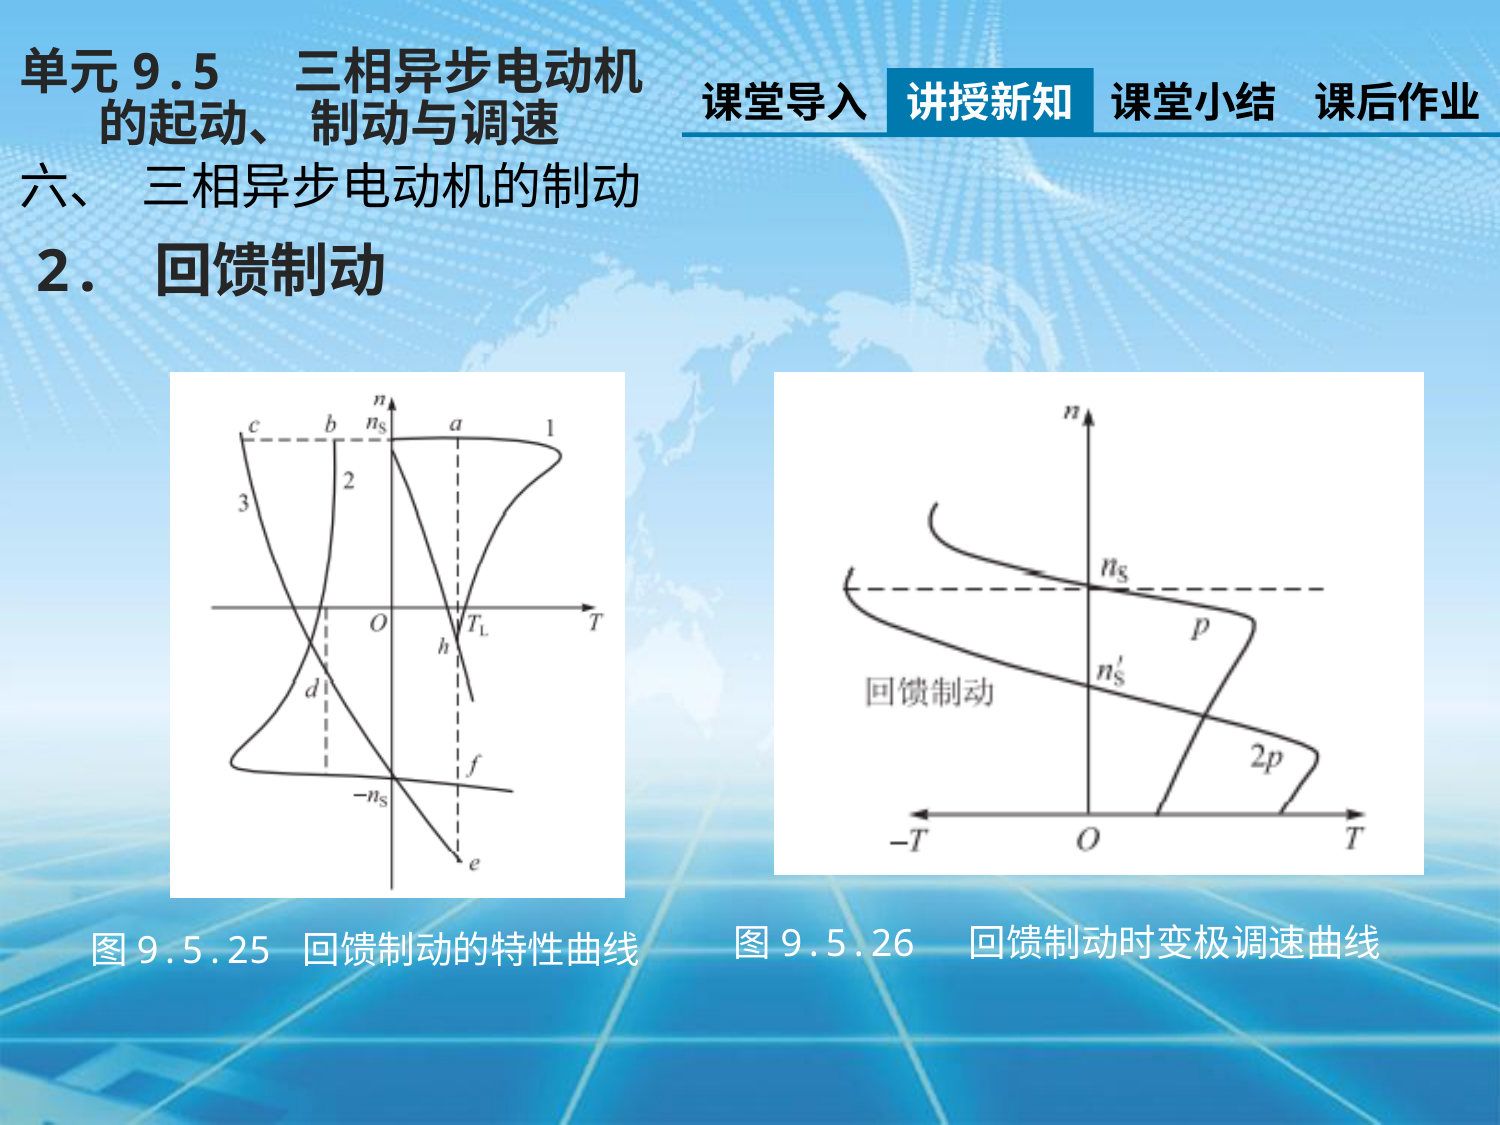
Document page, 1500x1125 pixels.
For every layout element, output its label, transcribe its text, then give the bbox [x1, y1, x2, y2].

text_box 图9.5.26 回馈制动时变极调速曲线 [718, 911, 1405, 971]
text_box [4, 39, 1500, 160]
text_box 2. 回馈制动 [20, 225, 415, 310]
picture [0, 0, 1500, 1125]
text_box 六、 三相异步电动机的制动 [4, 160, 1355, 225]
text_box 图9.5.25 回馈制动的特性曲线 [75, 918, 664, 979]
